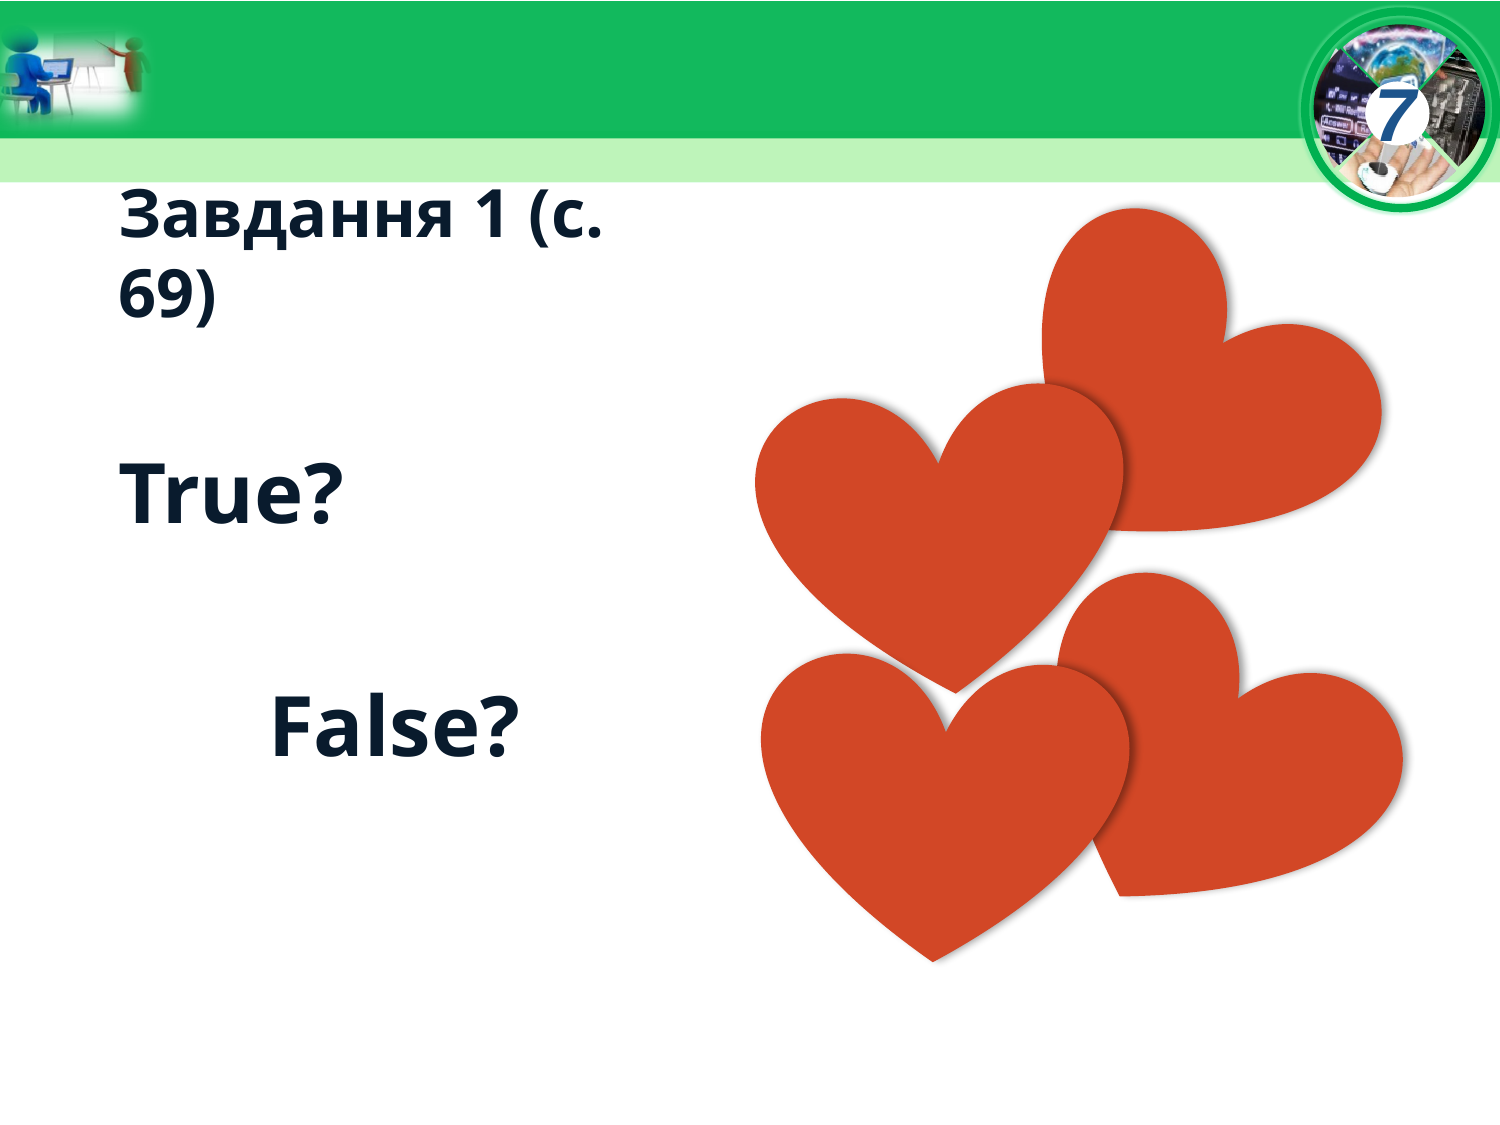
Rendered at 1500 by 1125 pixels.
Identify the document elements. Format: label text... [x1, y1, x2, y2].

picture [0, 16, 160, 142]
picture [1338, 135, 1457, 198]
picture [1313, 24, 1486, 169]
title Завдання 1 (с. 69) [103, 75, 644, 339]
text_box [1041, 208, 1382, 532]
text_box [755, 383, 1124, 694]
list True? False? [103, 432, 597, 963]
text_box [760, 653, 1130, 963]
text_box [1058, 572, 1403, 897]
